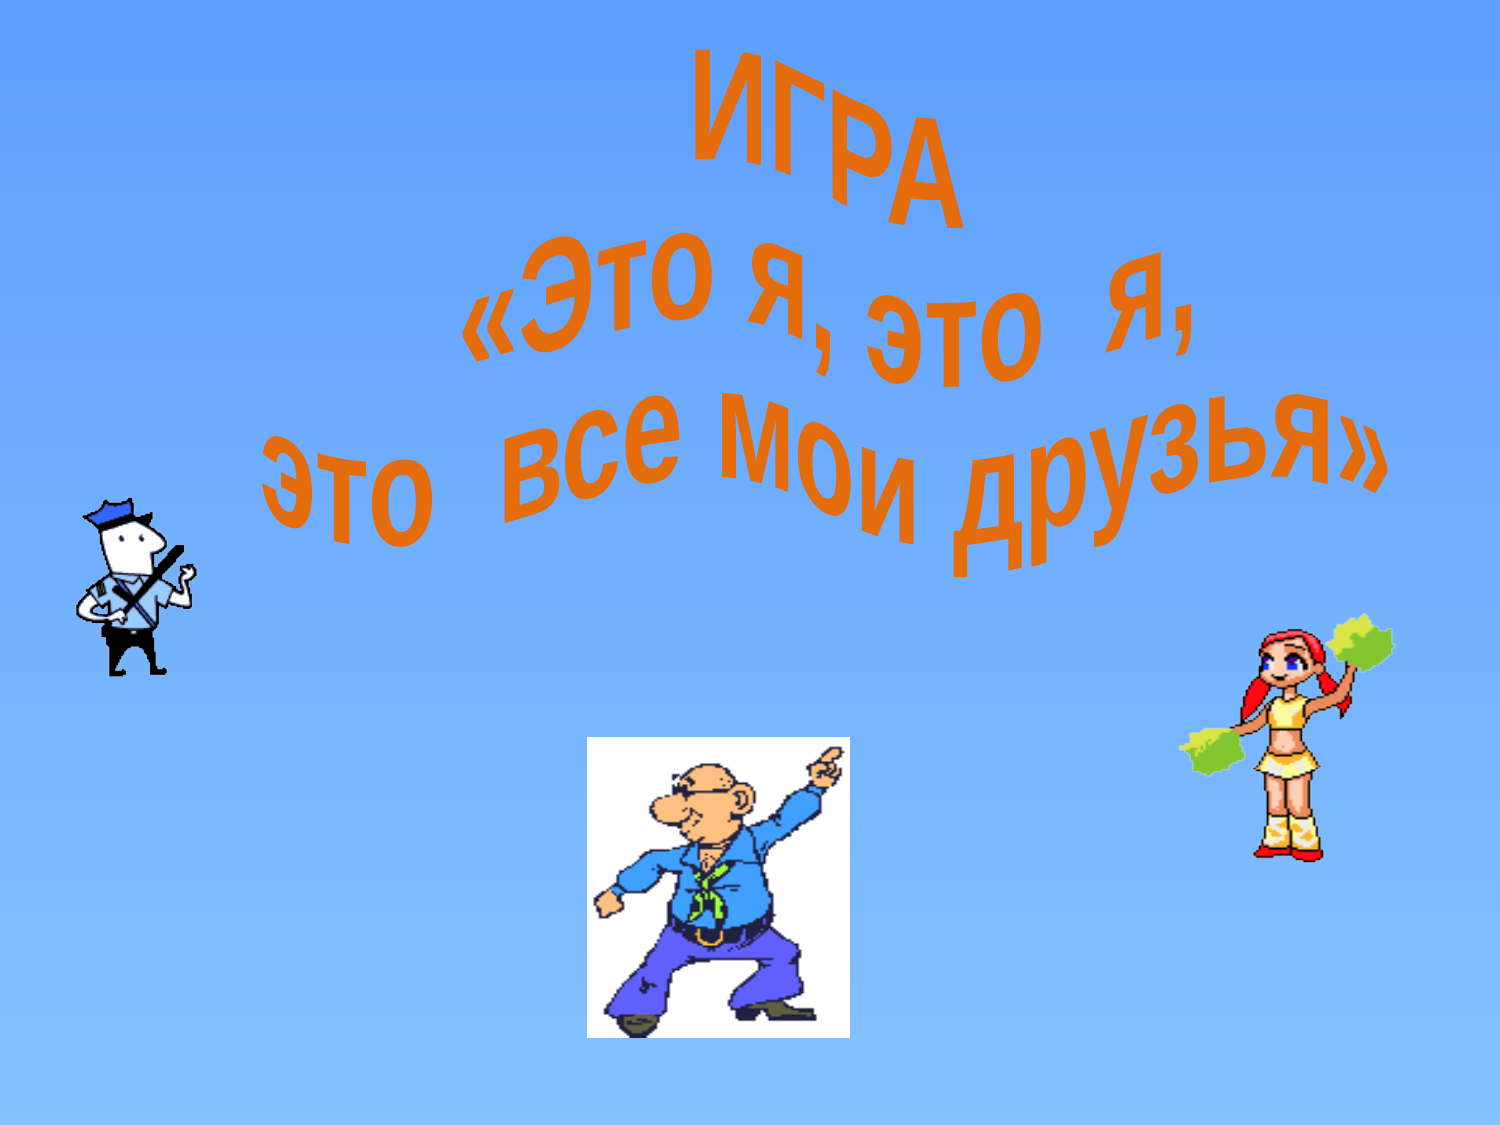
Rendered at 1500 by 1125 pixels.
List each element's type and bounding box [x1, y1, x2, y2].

picture [587, 737, 851, 1038]
picture [37, 487, 238, 688]
picture [1162, 599, 1412, 874]
